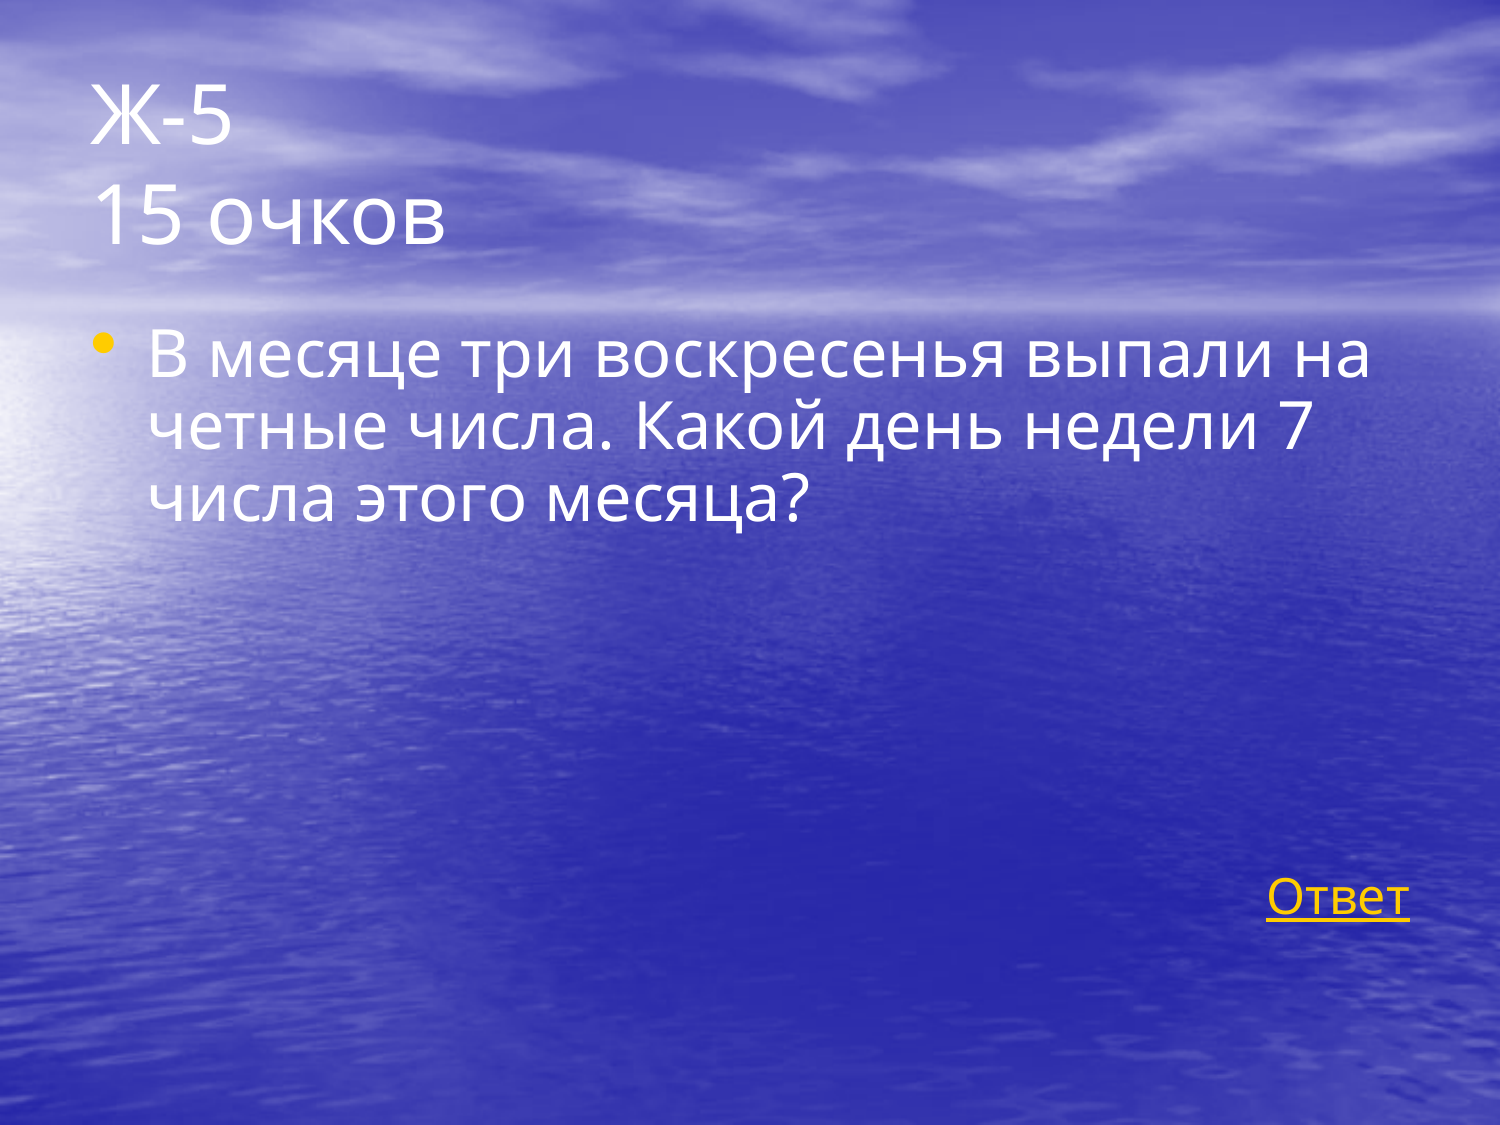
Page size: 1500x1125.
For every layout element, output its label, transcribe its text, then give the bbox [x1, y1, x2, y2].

list В месяце три воскресенья выпали на четные числа. Какой день недели 7 числа этого месяца? Ответ [74, 312, 1426, 988]
title Ж-5 15 очков [74, 47, 1426, 276]
